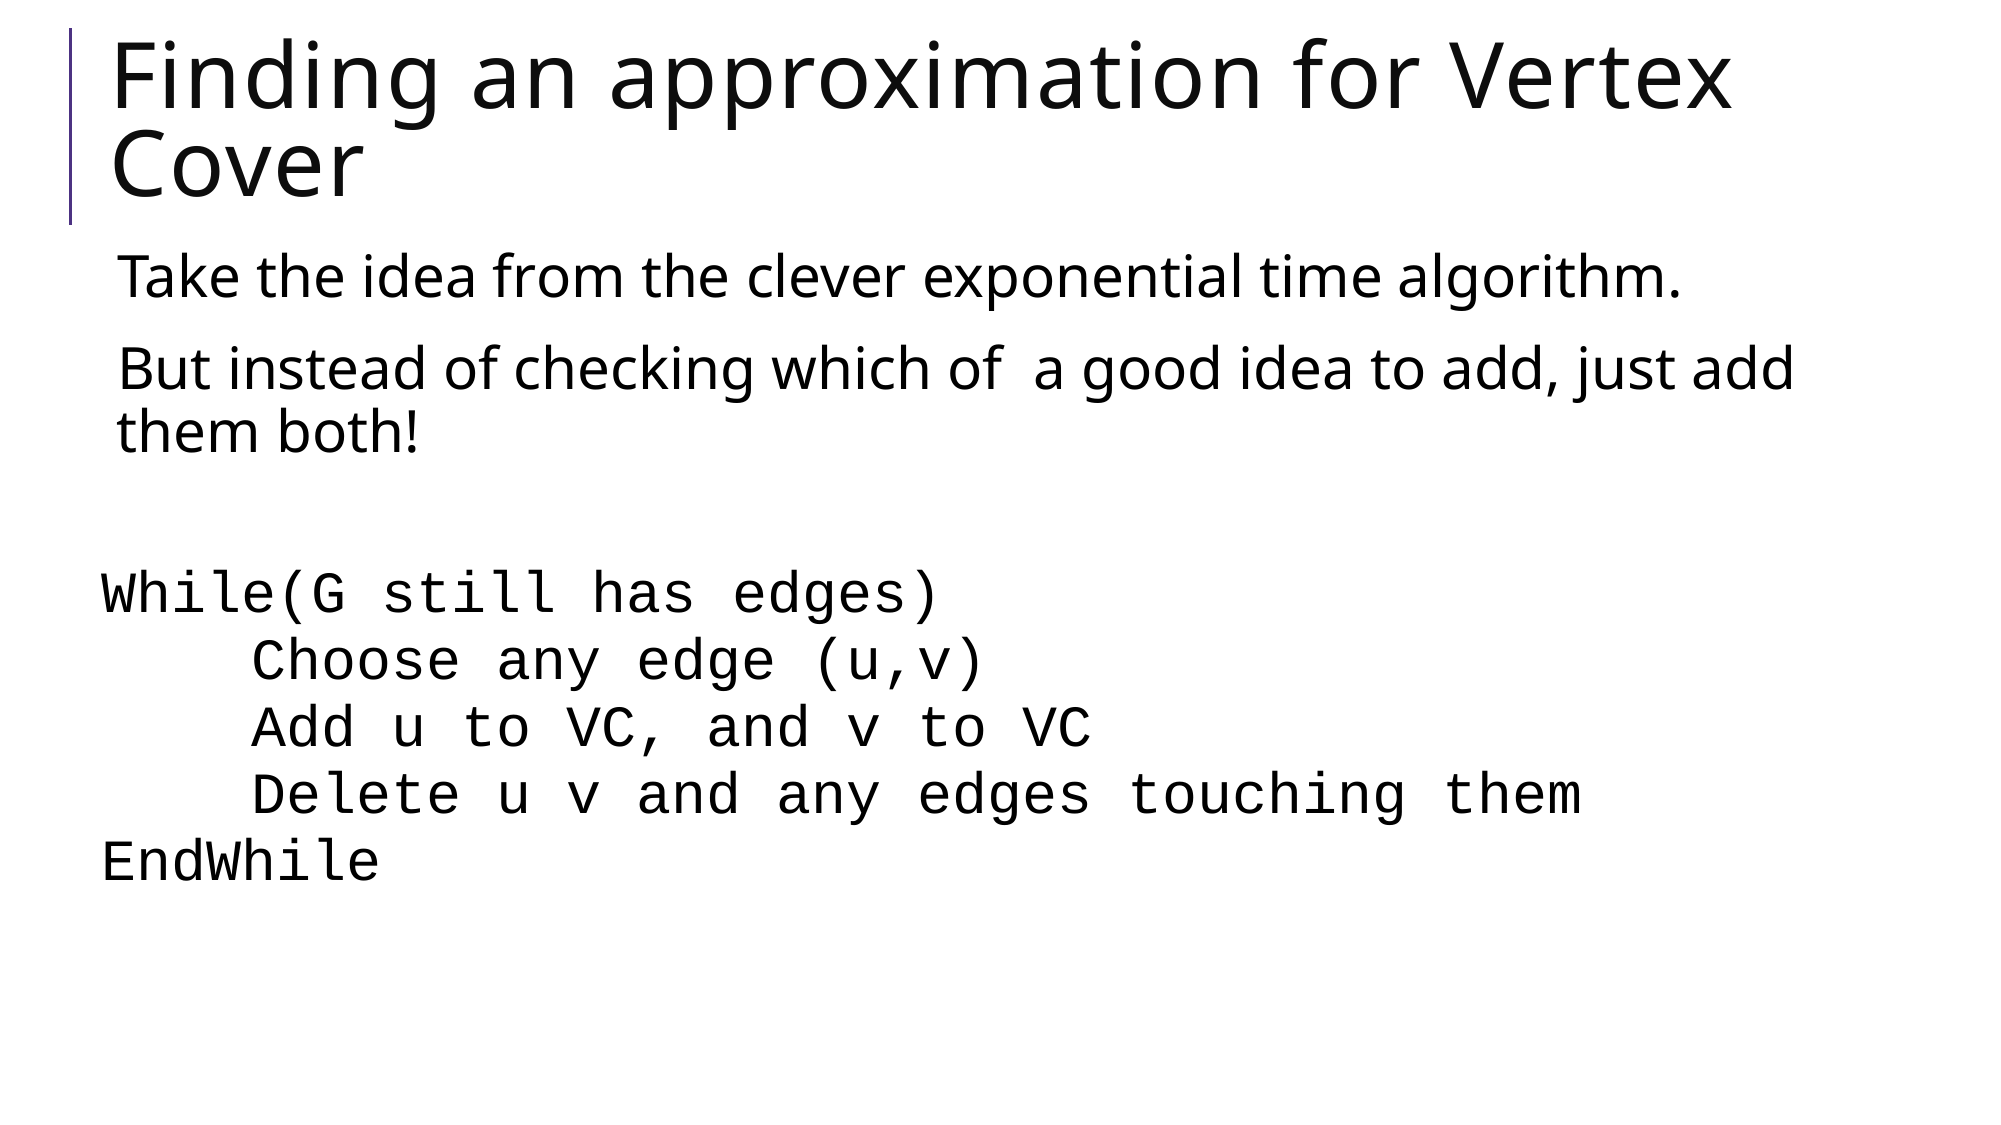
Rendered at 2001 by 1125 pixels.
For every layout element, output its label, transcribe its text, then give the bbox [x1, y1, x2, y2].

title Finding an approximation for Vertex Cover [94, 43, 1930, 210]
